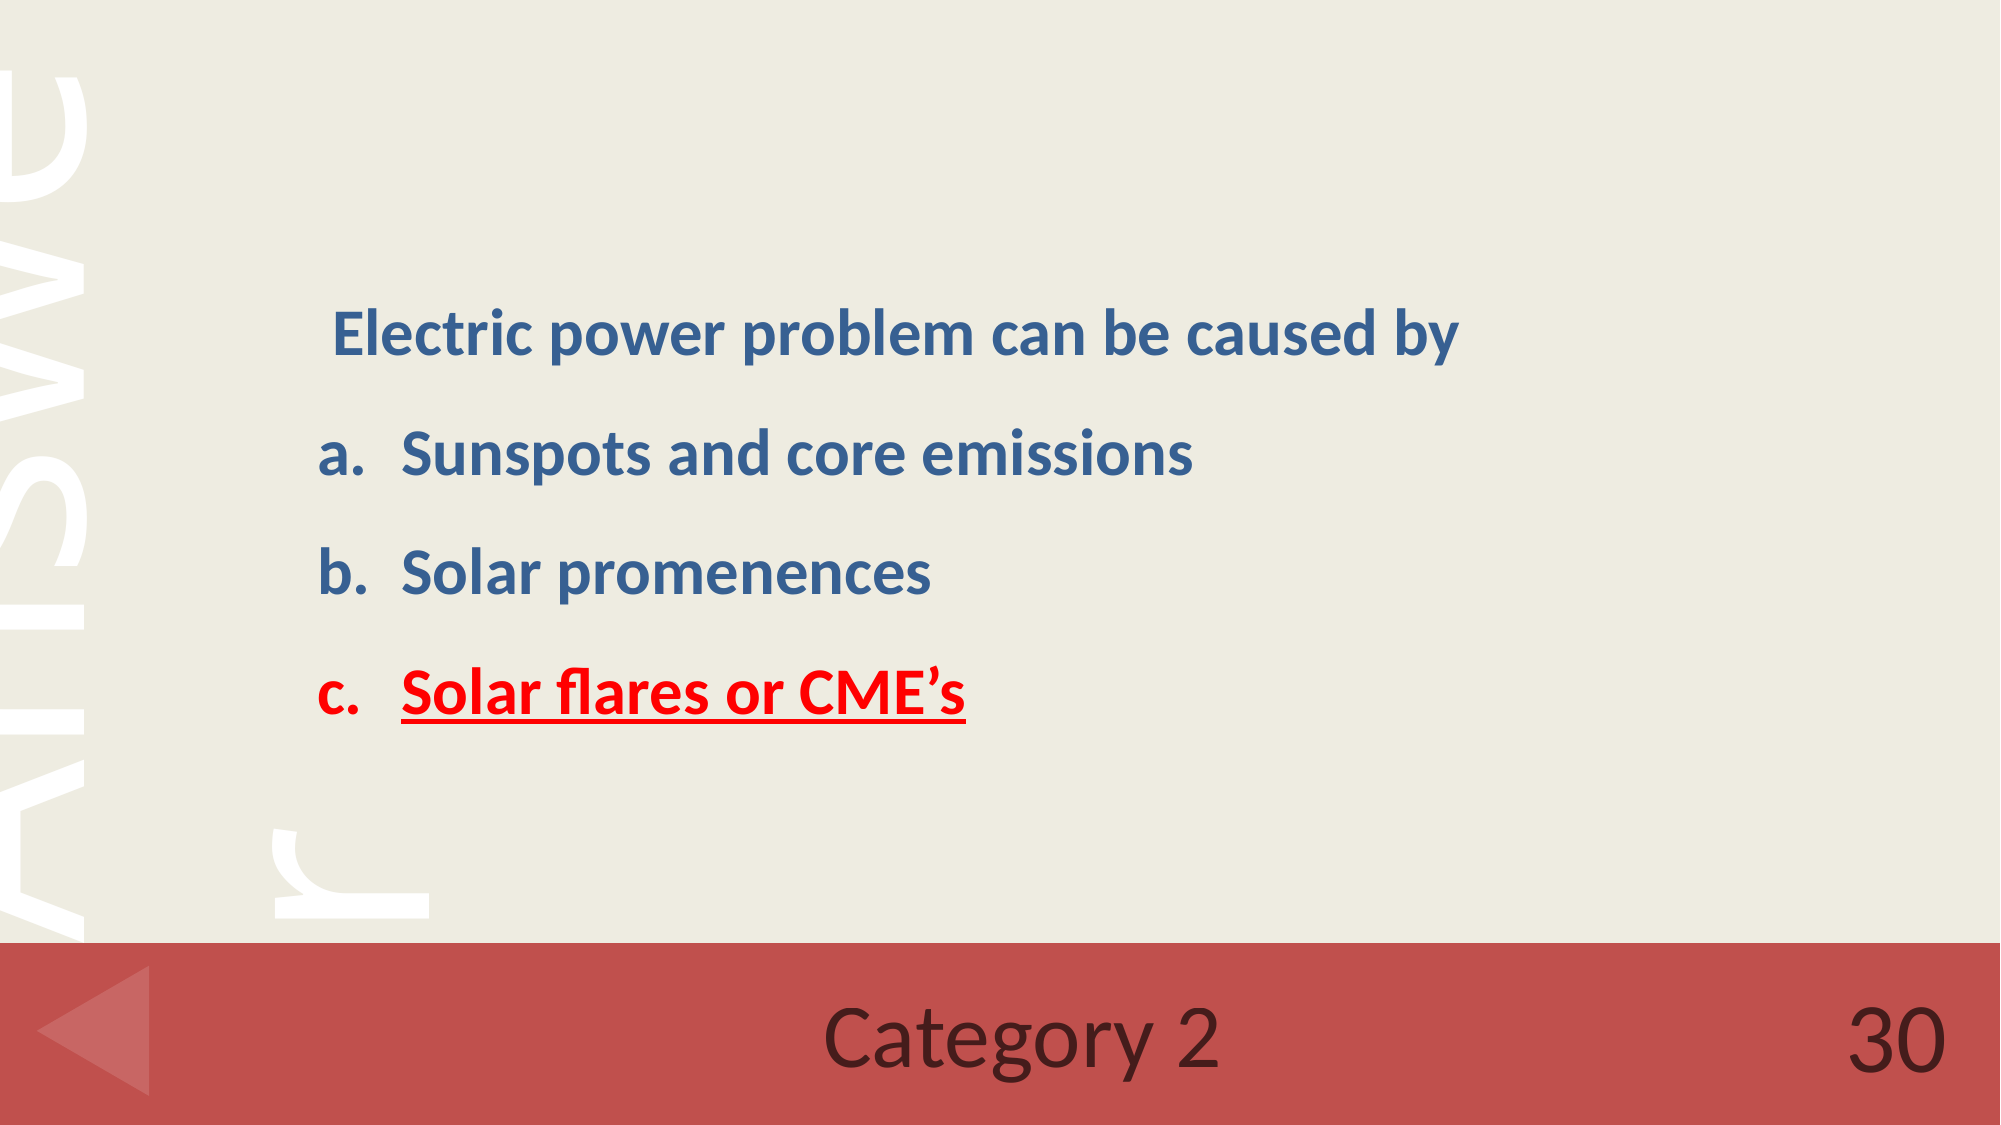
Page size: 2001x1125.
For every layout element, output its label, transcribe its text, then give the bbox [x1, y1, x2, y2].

list 30 [1924, 967, 1963, 1097]
list Electric power problem can be caused by Sunspots and core emissions Solar promenences Solar flares or CME’s [302, 115, 1847, 862]
title Category 2 [123, 937, 1924, 1125]
